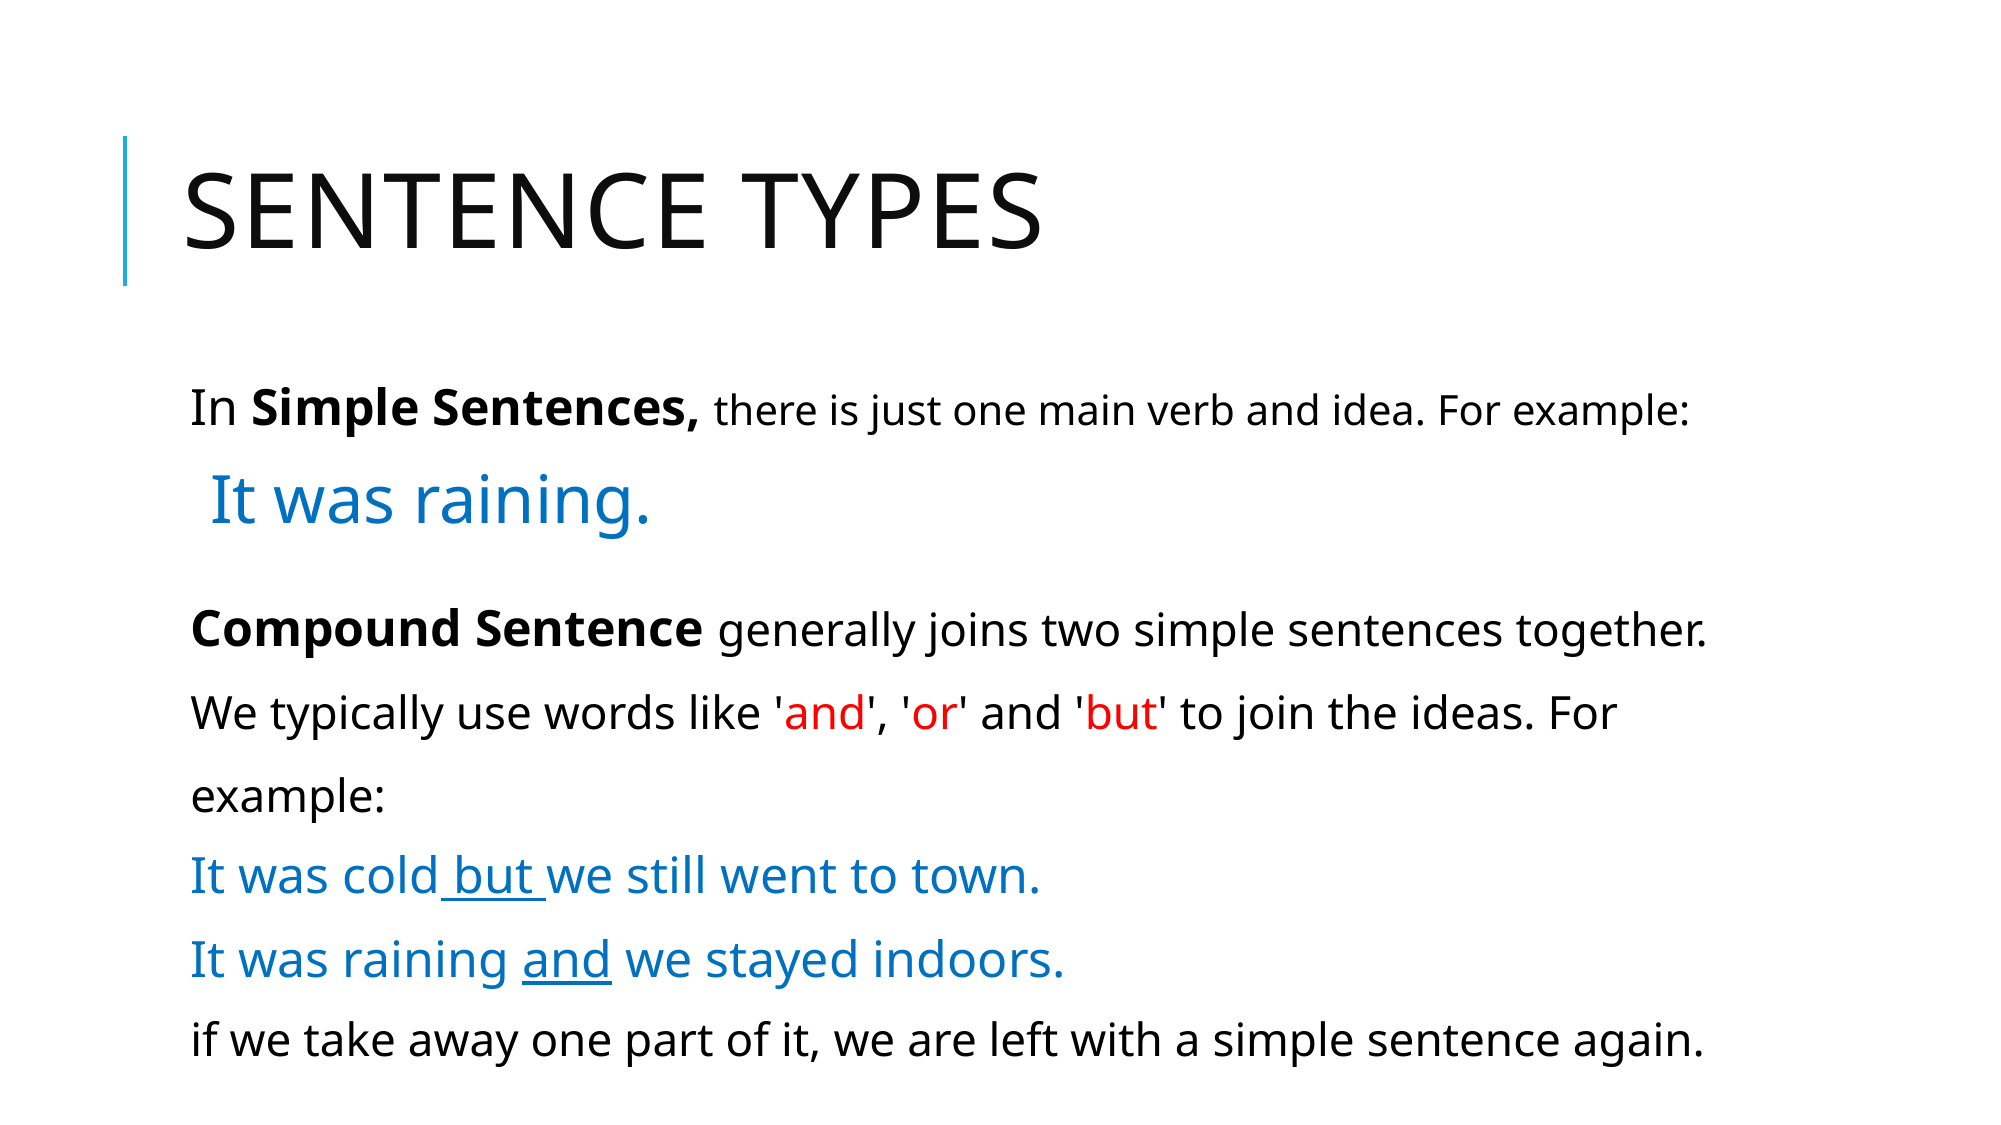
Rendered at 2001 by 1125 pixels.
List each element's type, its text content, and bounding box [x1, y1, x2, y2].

title Sentence Types [168, 96, 1763, 342]
list In Simple Sentences, there is just one main verb and idea. For example: It was raining. Compound Sentence generally joins two simple sentences together. We typically use words like 'and', 'or' and 'but' to join the ideas. For example: It was cold but we still went to town. It was raining and we stayed indoors. if we take away one part of it, we are left with a simple sentence again. [168, 375, 1763, 1035]
